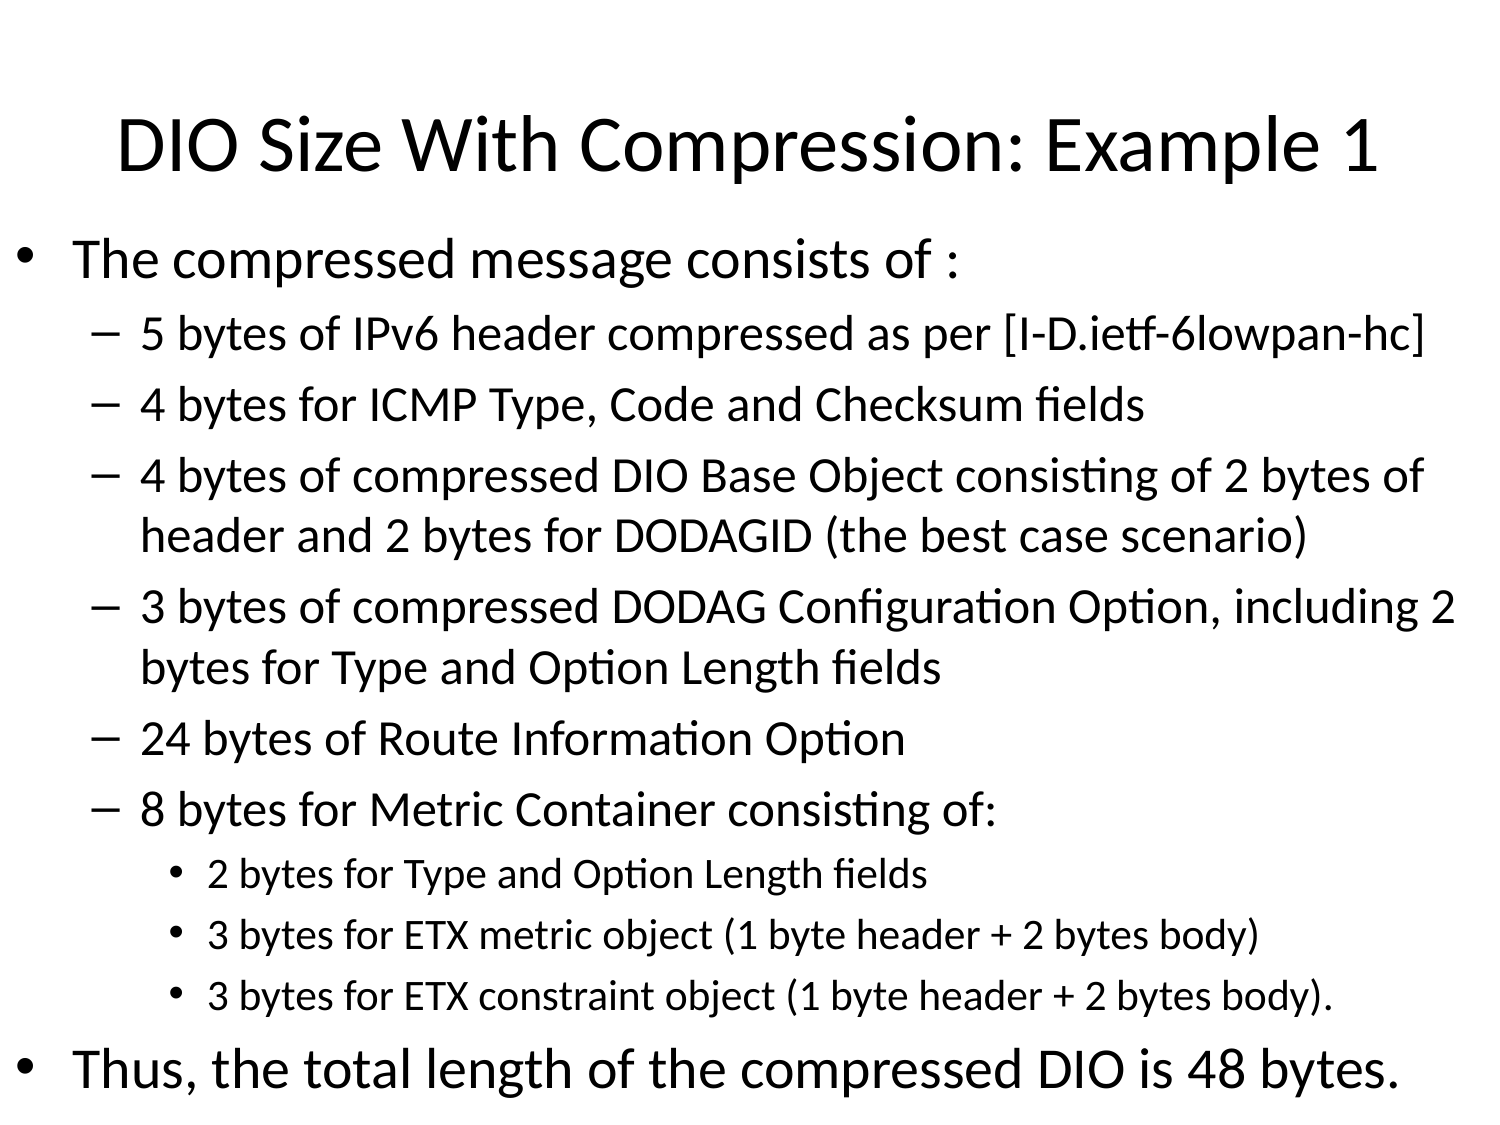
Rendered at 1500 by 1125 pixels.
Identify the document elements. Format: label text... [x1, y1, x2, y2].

list The compressed message consists of : 5 bytes of IPv6 header compressed as per [I-D.ietf-6lowpan-hc] 4 bytes for ICMP Type, Code and Checksum fields 4 bytes of compressed DIO Base Object consisting of 2 bytes of header and 2 bytes for DODAGID (the best case scenario) 3 bytes of compressed DODAG Configuration Option, including 2 bytes for Type and Option Length fields 24 bytes of Route Information Option 8 bytes for Metric Container consisting of: 2 bytes for Type and Option Length fields 3 bytes for ETX metric object (1 byte header + 2 bytes body) 3 bytes for ETX constraint object (1 byte header + 2 bytes body). Thus, the total length of the compressed DIO is 48 bytes. [0, 212, 1500, 1125]
title DIO Size With Compression: Example 1 [75, 45, 1425, 212]
